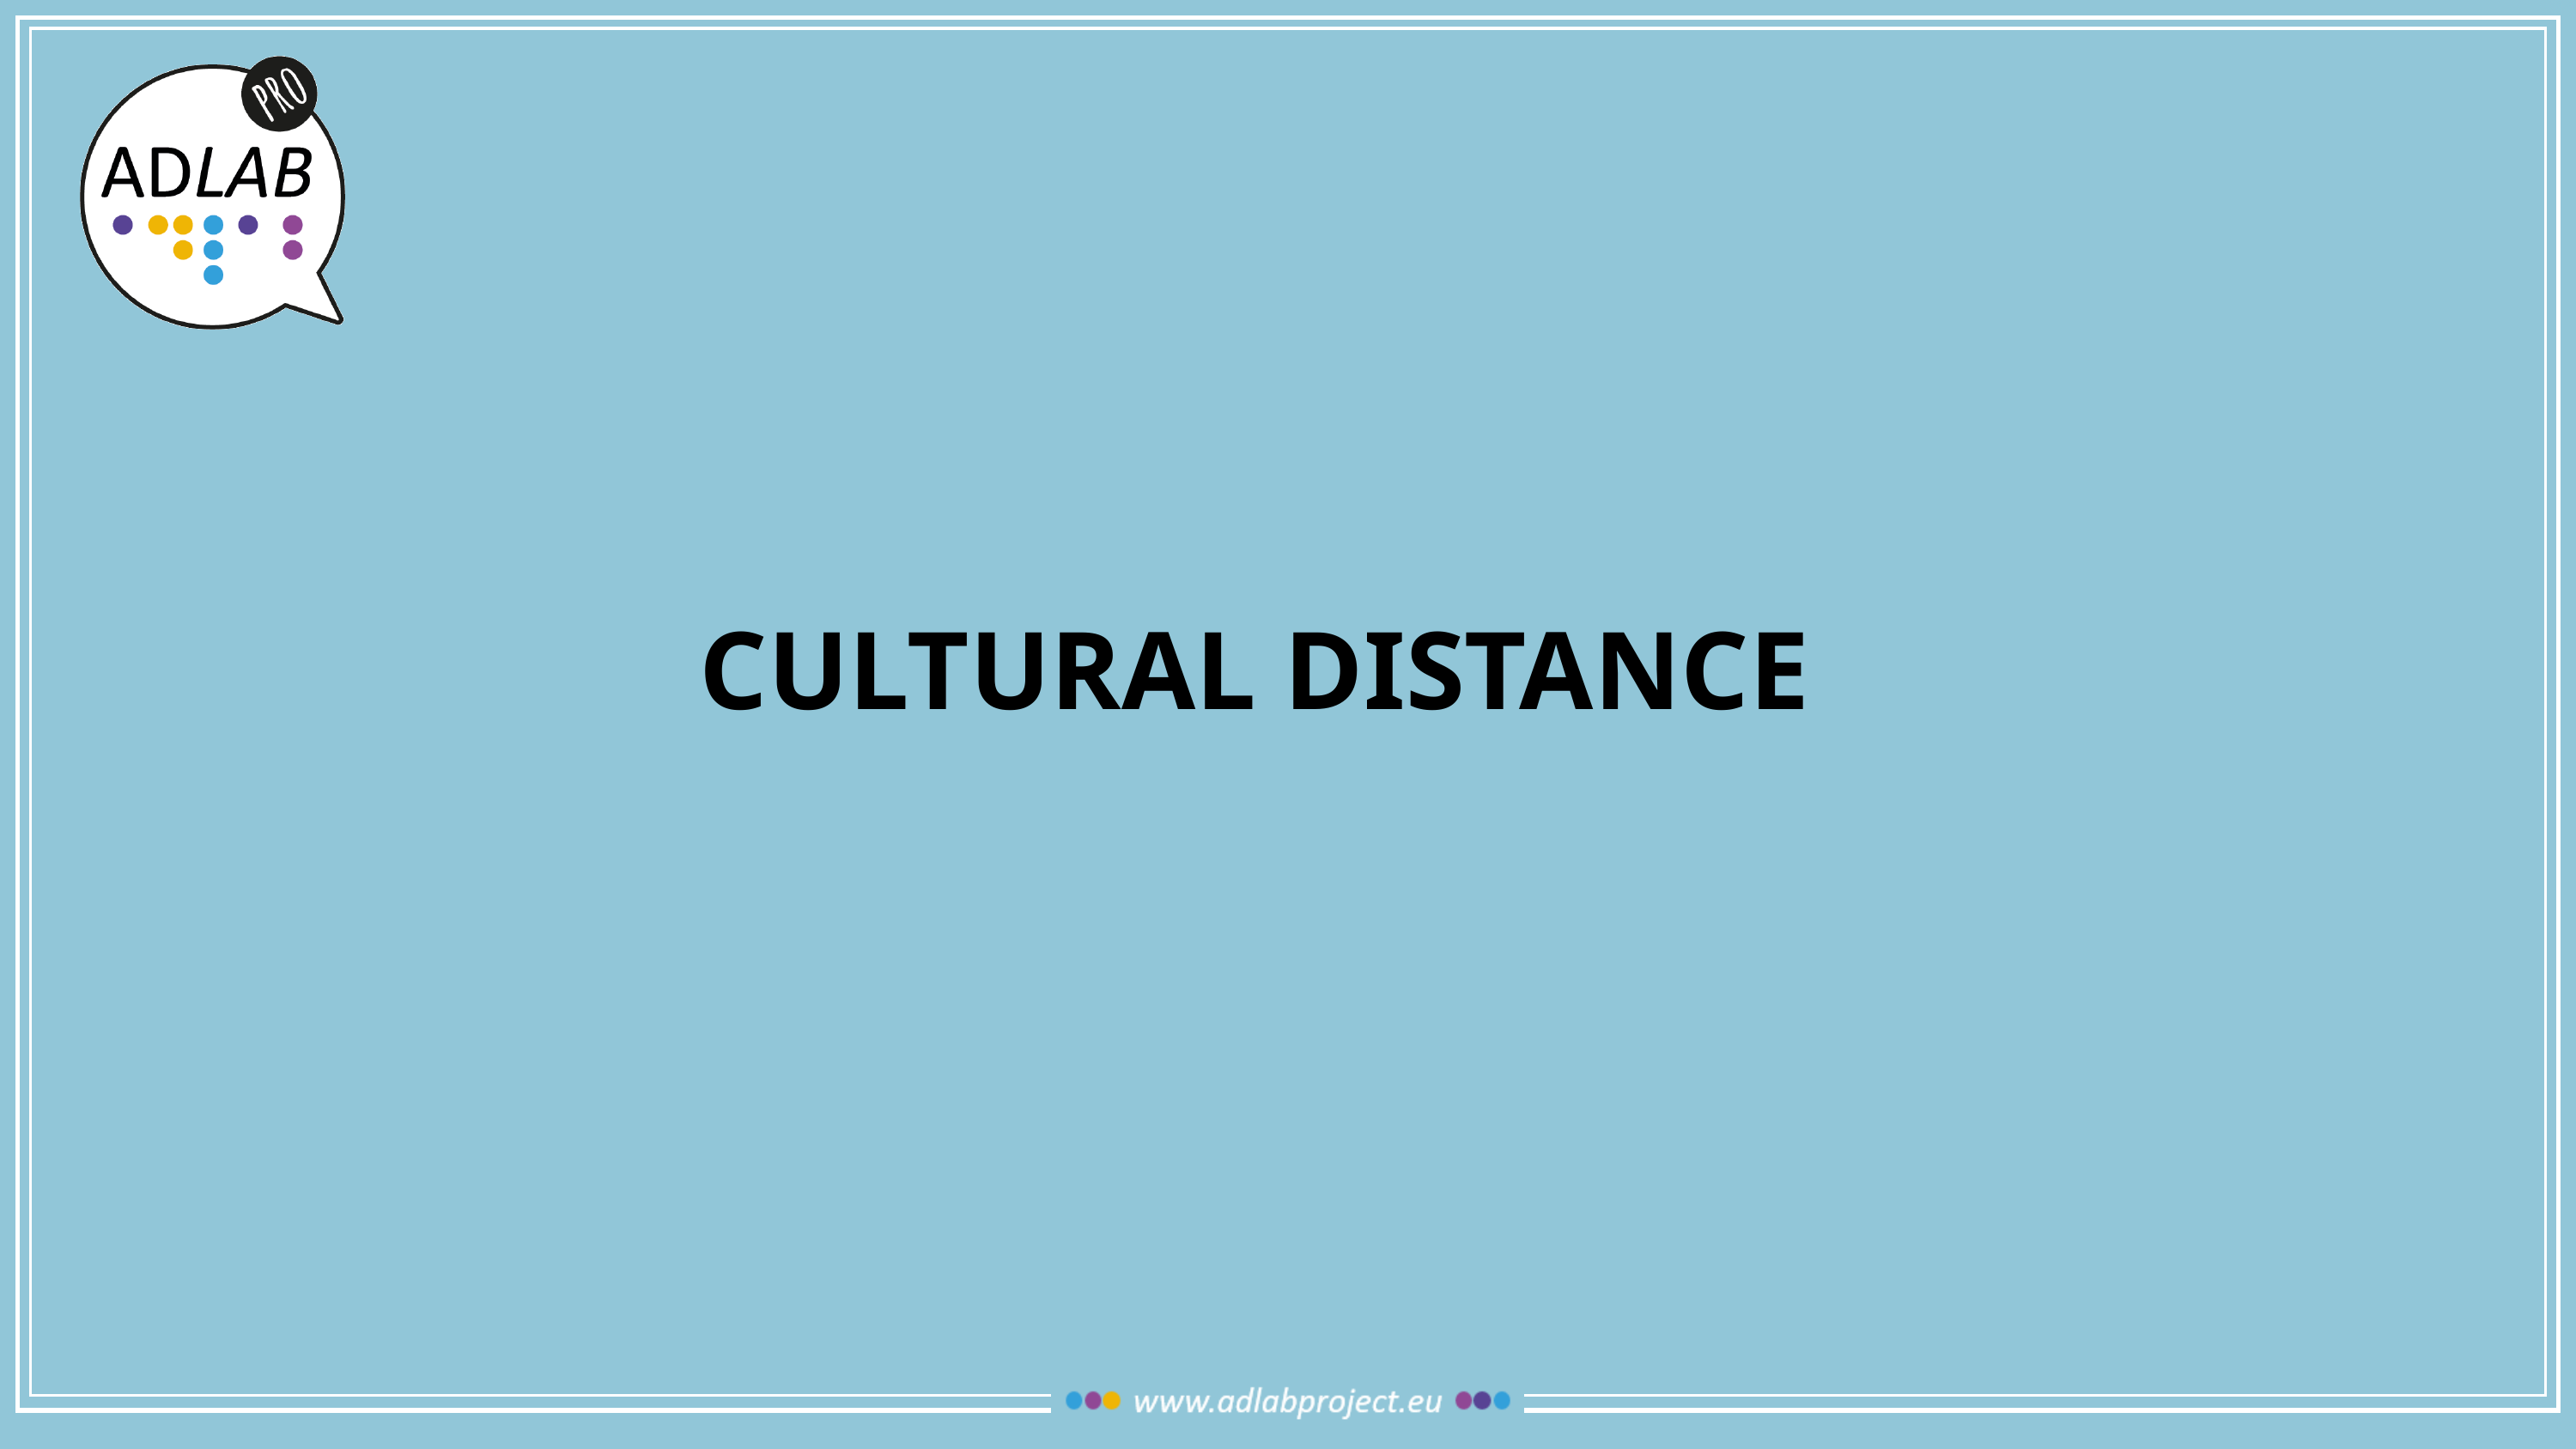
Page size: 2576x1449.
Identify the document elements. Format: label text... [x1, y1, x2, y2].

title Cultural distance [0, 535, 2576, 815]
picture [1051, 1378, 1524, 1429]
picture [72, 49, 353, 330]
